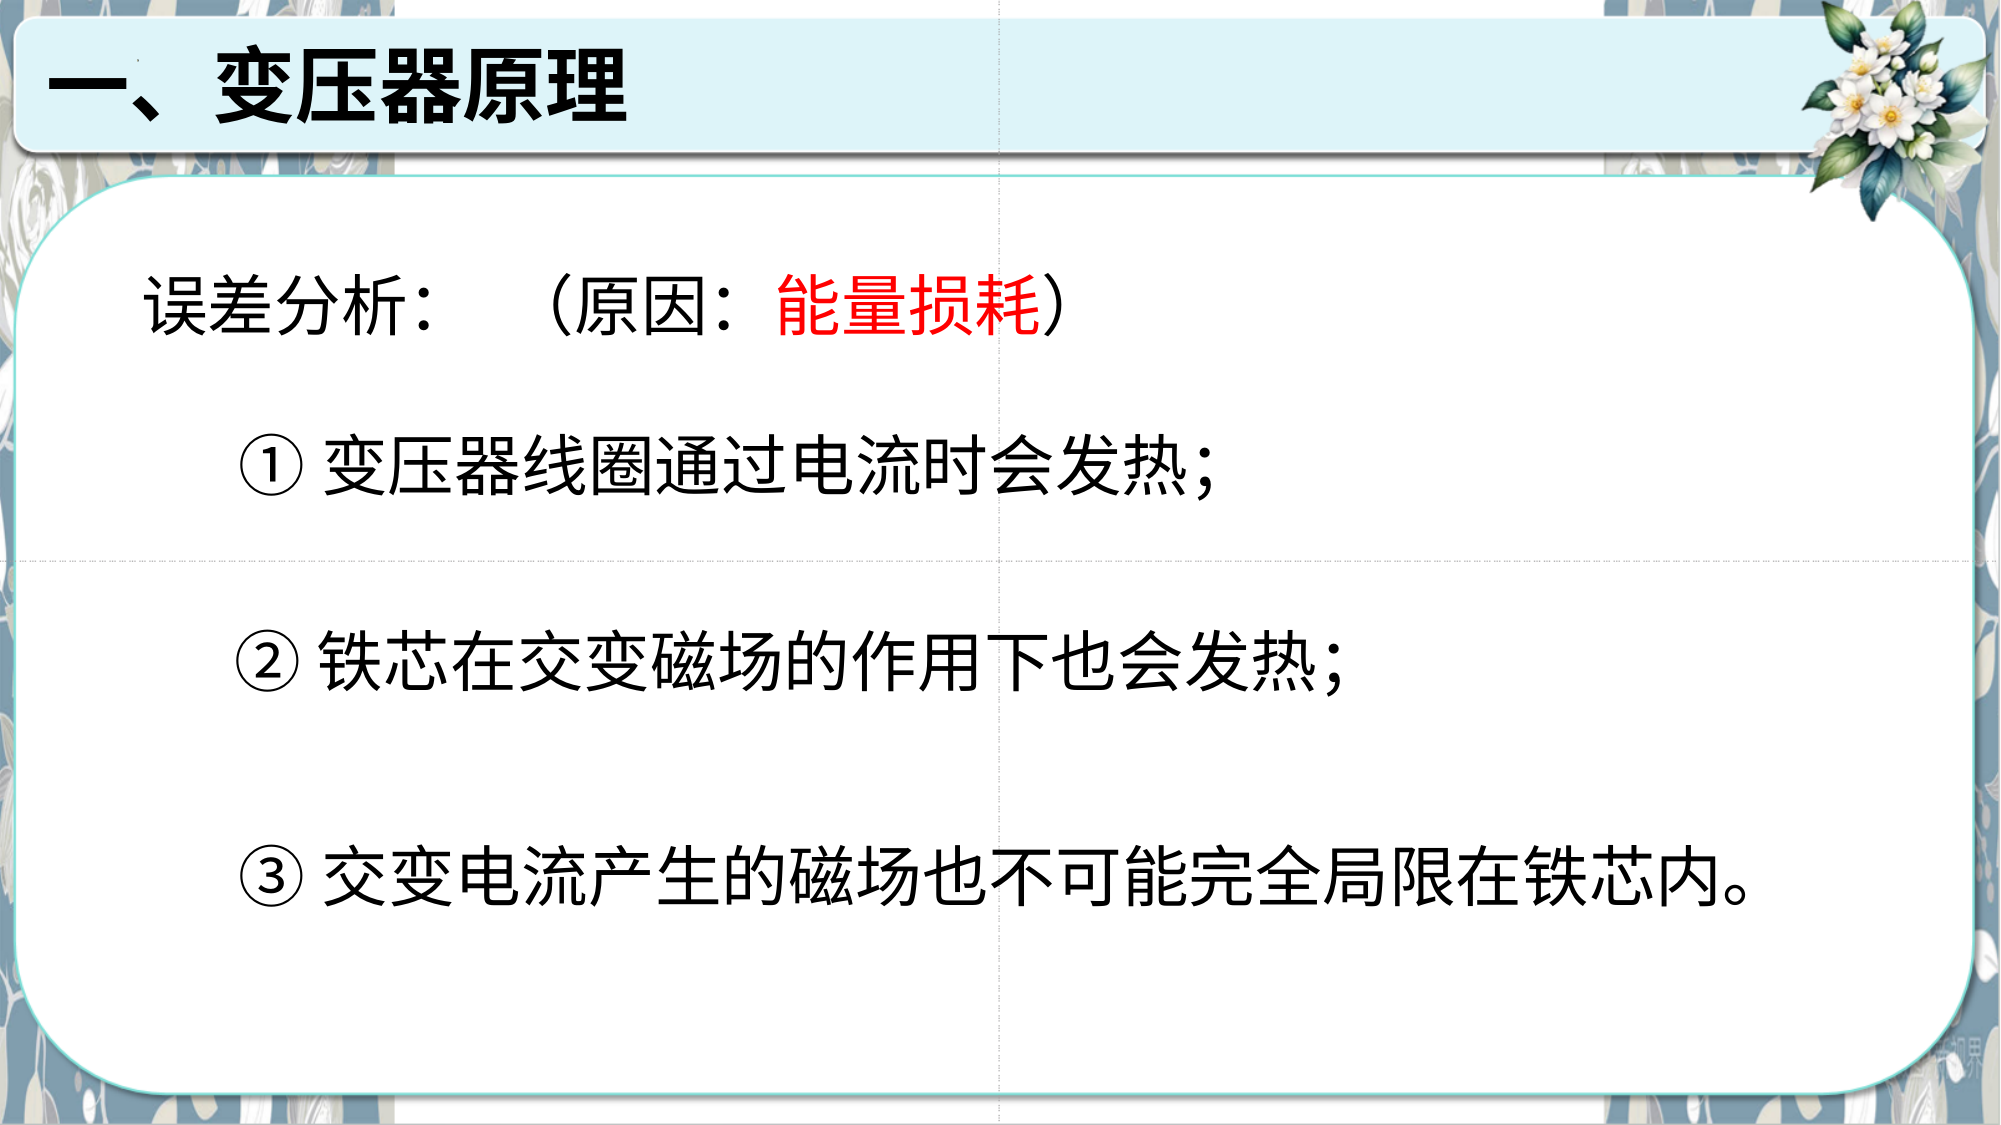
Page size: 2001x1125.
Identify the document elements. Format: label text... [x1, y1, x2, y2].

text_box ①变压器线圈通过电流时会发热； [223, 416, 1398, 512]
text_box 误差分析： [126, 256, 457, 352]
text_box （原因：能量损耗） [492, 256, 1437, 344]
text_box 一、变压器原理 [31, 25, 1228, 141]
picture [0, 0, 2001, 1125]
text_box ②铁芯在交变磁场的作用下也会发热； [219, 612, 1545, 708]
text_box ③交变电流产生的磁场也不可能完全局限在铁芯内。 [223, 827, 1861, 923]
